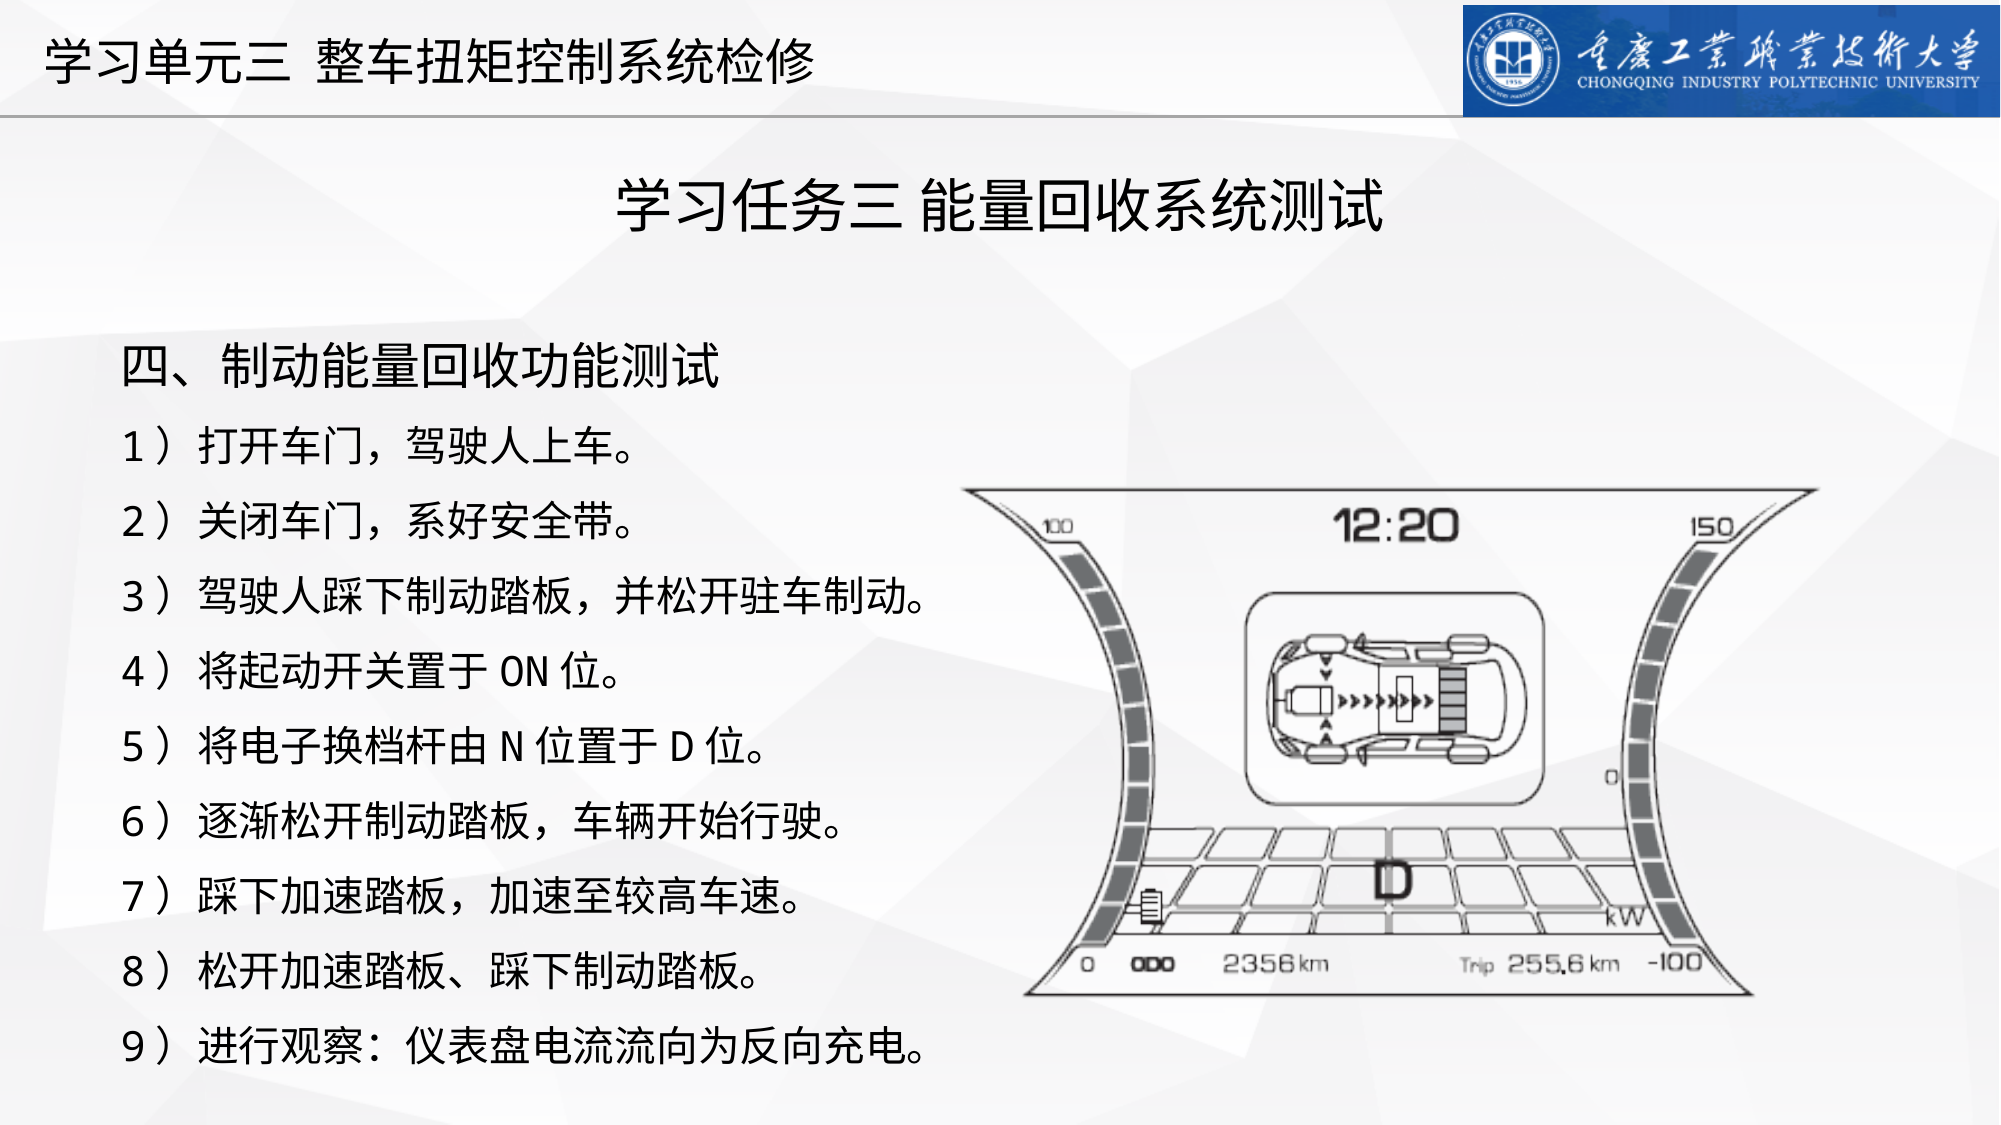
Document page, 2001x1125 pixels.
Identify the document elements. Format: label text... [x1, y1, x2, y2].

text_box 四、制动能量回收功能测试 1）打开车门，驾驶人上车。 2）关闭车门，系好安全带。 3）驾驶人踩下制动踏板，并松开驻车制动。 4）将起动开关置于ON位。 5）将电子换档杆由N位置于D位。 6）逐渐松开制动踏板，车辆开始行驶。 7）踩下加速踏板，加速至较高车速。 8）松开加速踏板、踩下制动踏板。 9）进行观察：仪表盘电流流向为反向充电。 [105, 297, 1304, 1077]
picture [0, 118, 1999, 1125]
picture [0, 0, 2001, 117]
text_box 学习任务三 能量回收系统测试 [433, 161, 1567, 247]
